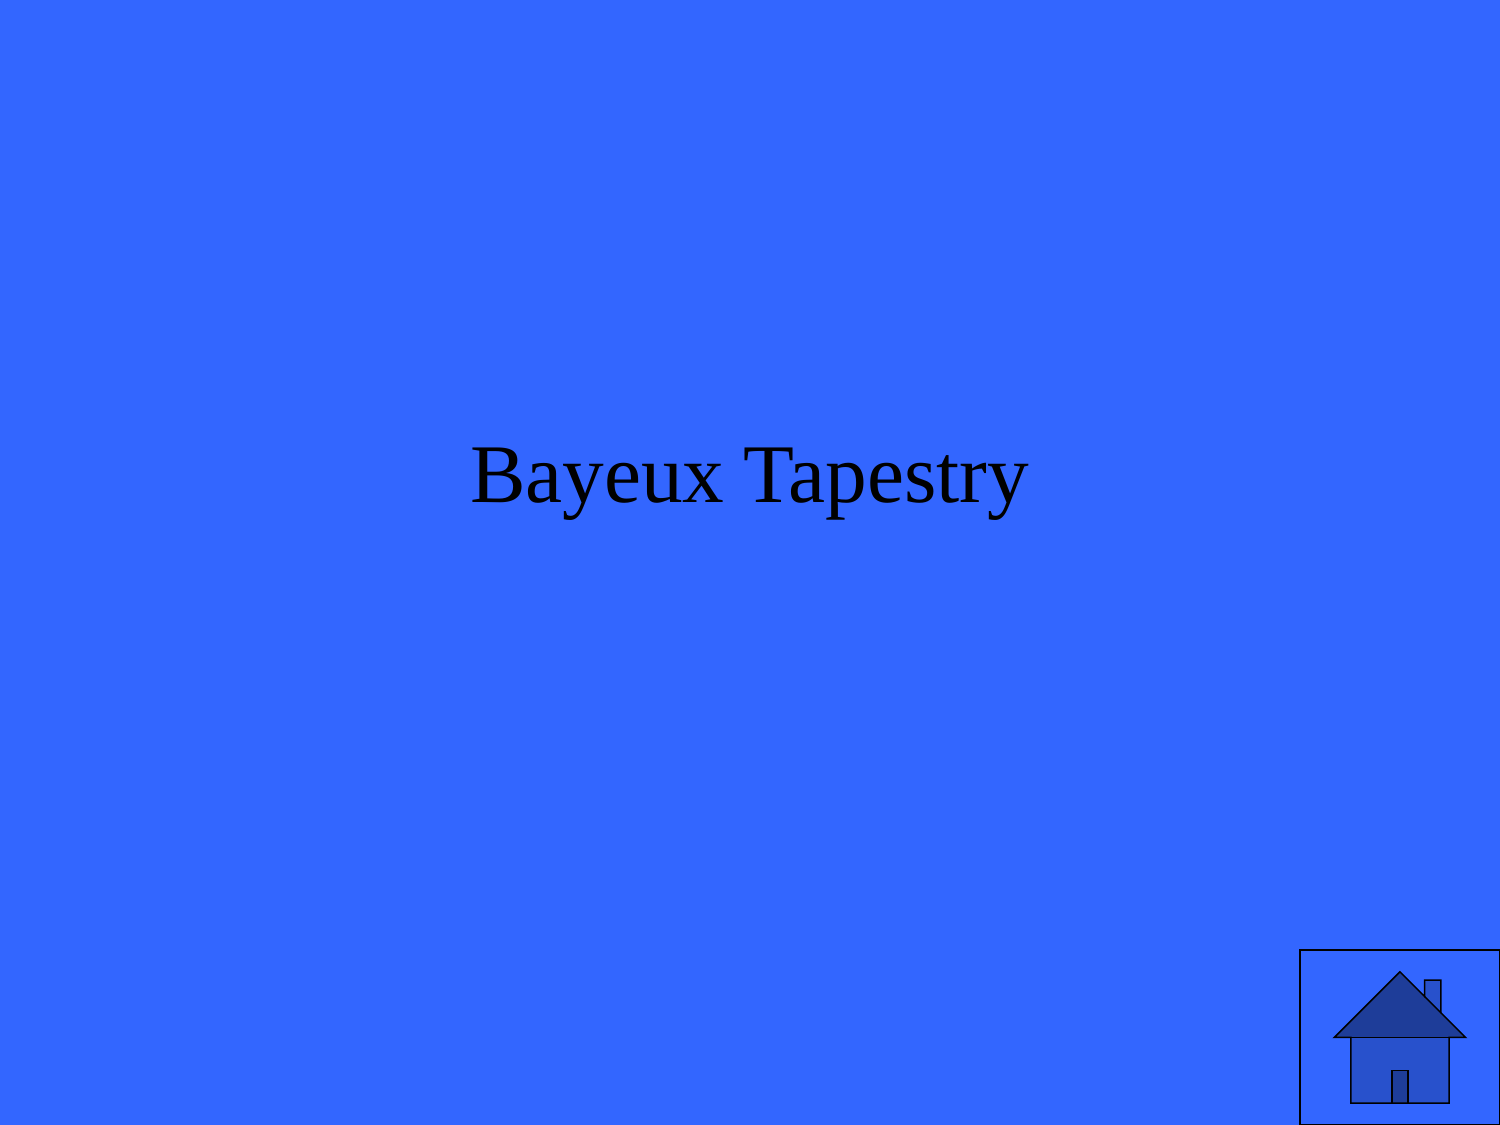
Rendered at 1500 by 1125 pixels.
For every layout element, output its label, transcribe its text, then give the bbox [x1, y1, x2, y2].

title Bayeux Tapestry [112, 374, 1388, 563]
text_box [1299, 950, 1500, 1125]
